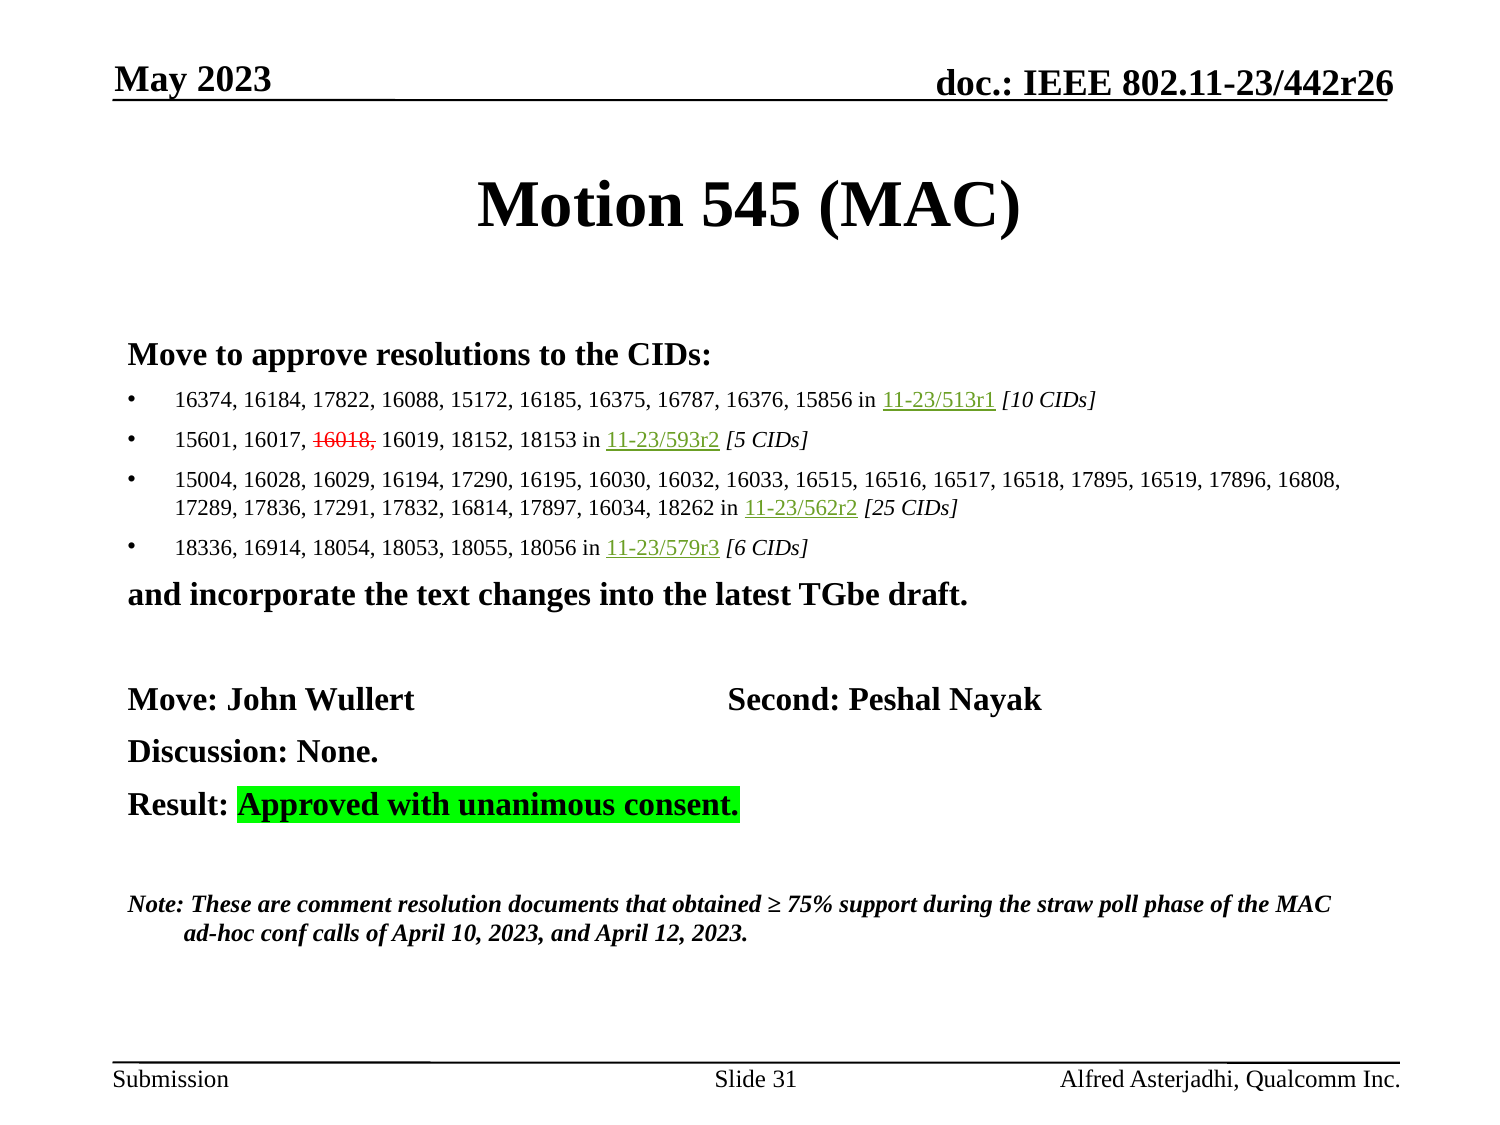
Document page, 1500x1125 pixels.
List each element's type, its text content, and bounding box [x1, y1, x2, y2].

footer Alfred Asterjadhi, Qualcomm Inc. [878, 1061, 1402, 1093]
title Motion 545 (MAC) [112, 112, 1388, 288]
slide_number Slide 31 [712, 1061, 800, 1123]
list Move to approve resolutions to the CIDs: 16374, 16184, 17822, 16088, 15172, 16185, 16375, 16787, 16376, 15856 in 11-23/513r1 [10 CIDs] 15601, 16017, 16018, 16019, 18152, 18153 in 11-23/593r2 [5 CIDs] 15004, 16028, 16029, 16194, 17290, 16195, 16030, 16032, 16033, 16515, 16516, 16517, 16518, 17895, 16519, 17896, 16808, 17289, 17836, 17291, 17832, 16814, 17897, 16034, 18262 in 11-23/562r2 [25 CIDs] 18336, 16914, 18054, 18053, 18055, 18056 in 11-23/579r3 [6 CIDs] and incorporate the text changes into the latest TGbe draft. Move: John Wullert Second: Peshal Nayak Discussion: None. Result: Approved with unanimous consent. Note: These are comment resolution documents that obtained ≥ 75% support during the straw poll phase of the MAC ad-hoc conf calls of April 10, 2023, and April 12, 2023. [112, 324, 1388, 1063]
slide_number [114, 54, 423, 100]
